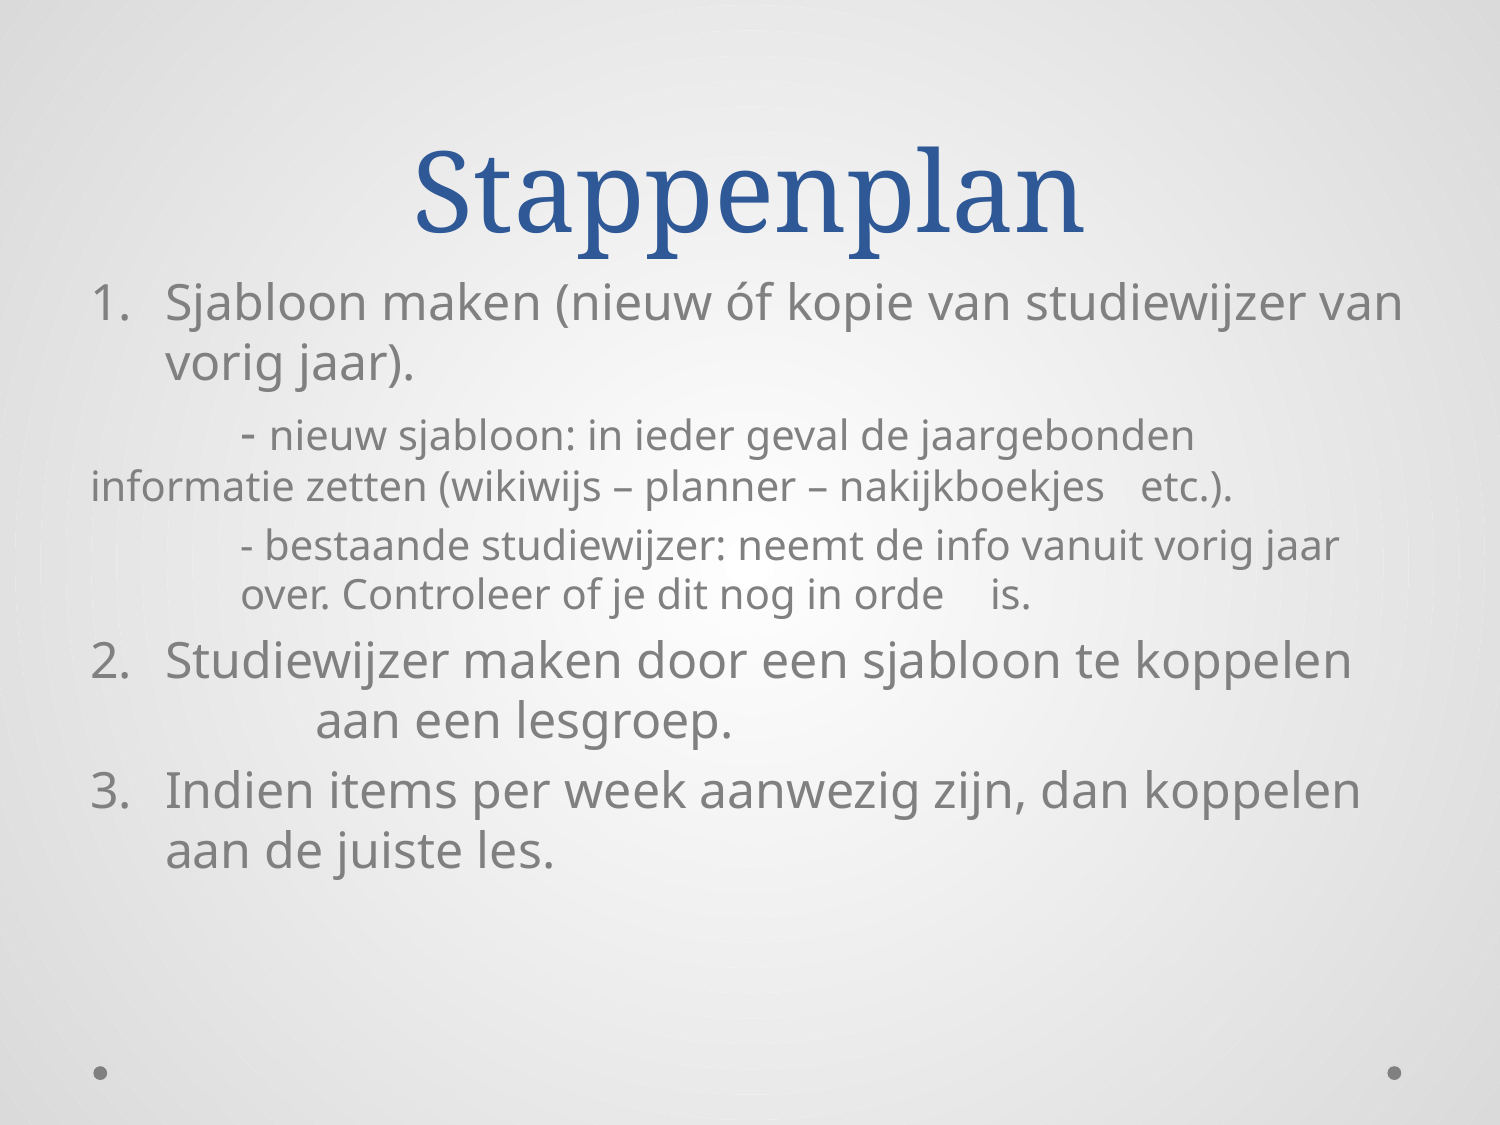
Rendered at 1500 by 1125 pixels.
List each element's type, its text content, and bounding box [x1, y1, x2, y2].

list Sjabloon maken (nieuw óf kopie van studiewijzer van vorig jaar). - nieuw sjabloon: in ieder geval de jaargebonden informatie zetten (wikiwijs – planner – nakijkboekjes etc.). - bestaande studiewijzer: neemt de info vanuit vorig jaar over. Controleer of je dit nog in orde is. Studiewijzer maken door een sjabloon te koppelen aan een lesgroep. Indien items per week aanwezig zijn, dan koppelen aan de juiste les. [75, 262, 1425, 1005]
title Stappenplan [75, 0, 1425, 262]
